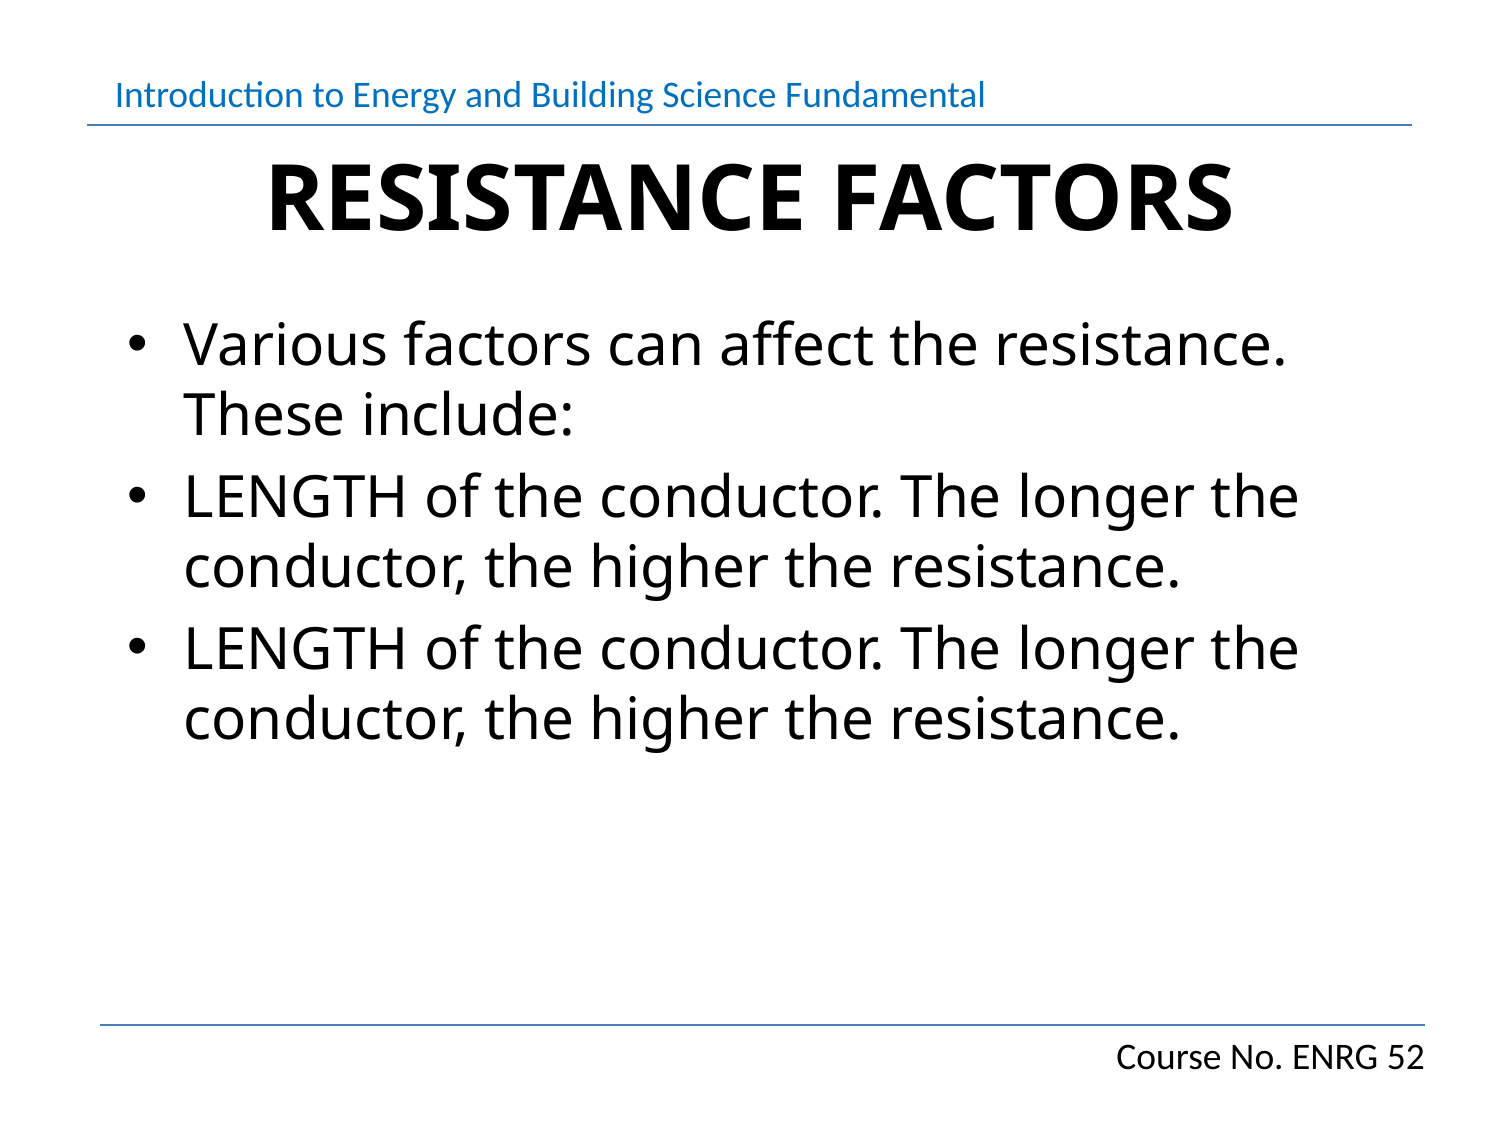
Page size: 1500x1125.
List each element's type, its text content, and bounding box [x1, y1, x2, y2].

title RESISTANCE FACTORS [112, 99, 1388, 288]
list Various factors can affect the resistance. These include: LENGTH of the conductor. The longer the conductor, the higher the resistance. LENGTH of the conductor. The longer the conductor, the higher the resistance. [112, 299, 1388, 1025]
